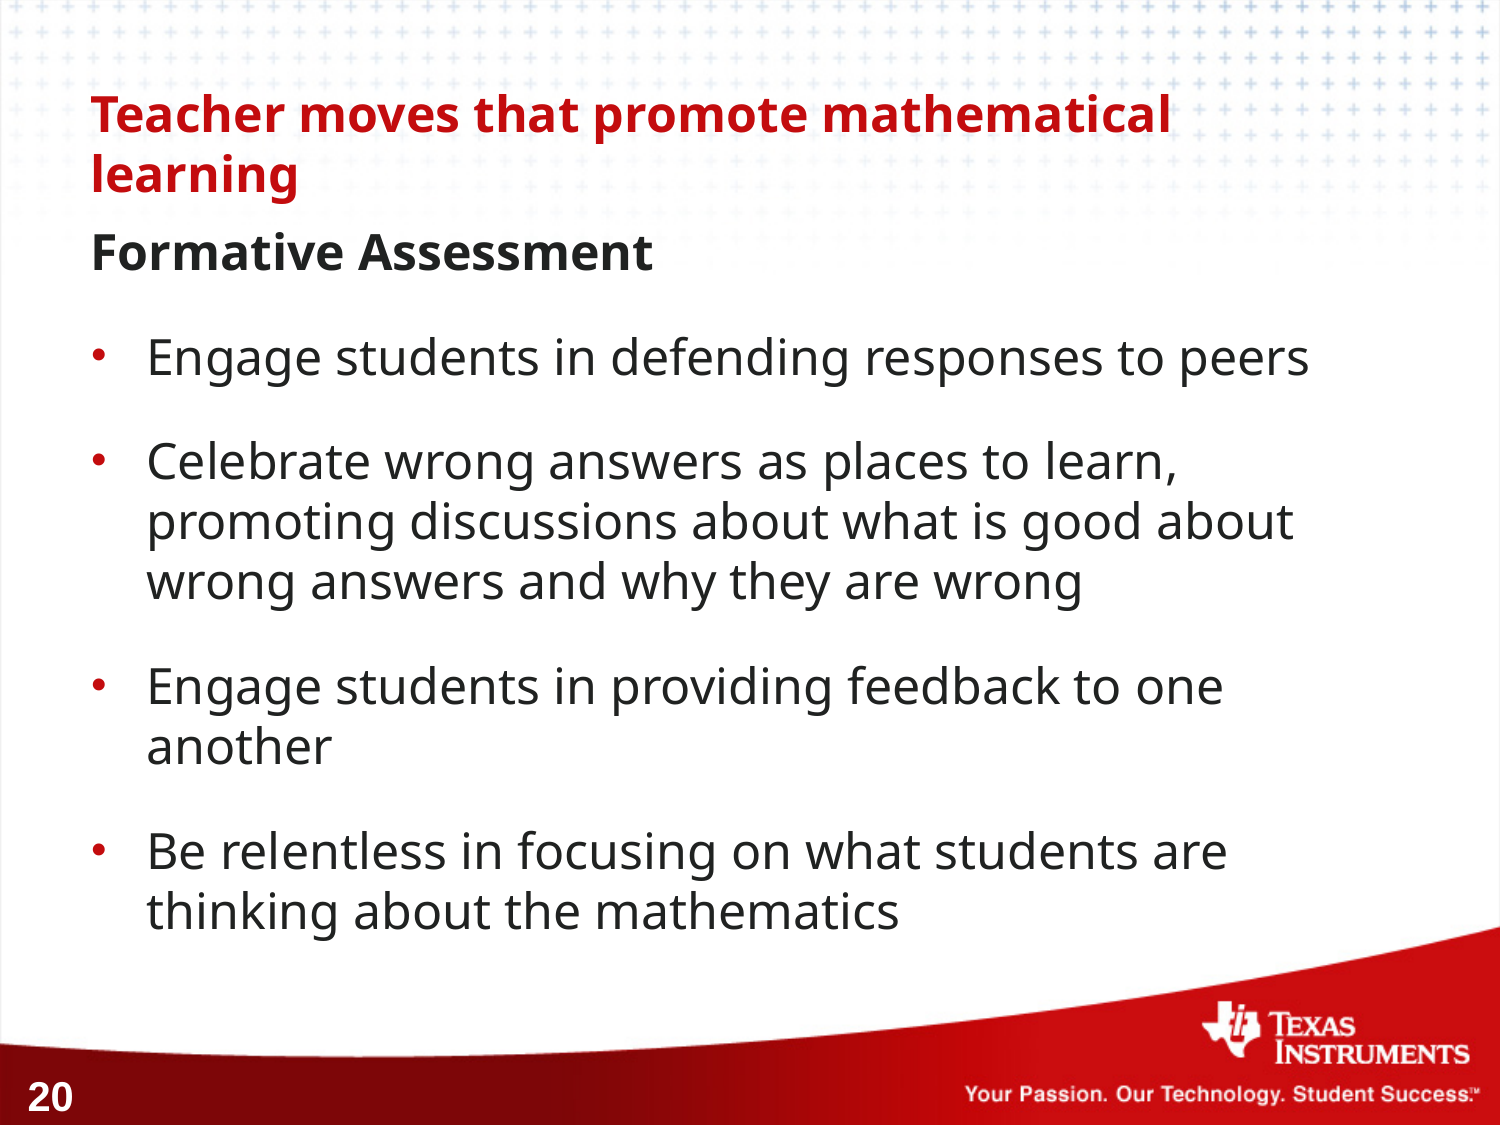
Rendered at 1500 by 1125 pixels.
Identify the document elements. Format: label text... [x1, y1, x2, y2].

picture [0, 0, 1500, 1125]
list Formative Assessment Engage students in defending responses to peers Celebrate wrong answers as places to learn, promoting discussions about what is good about wrong answers and why they are wrong Engage students in providing feedback to one another Be relentless in focusing on what students are thinking about the mathematics [74, 212, 1351, 975]
title Teacher moves that promote mathematical learning [74, 74, 1351, 212]
